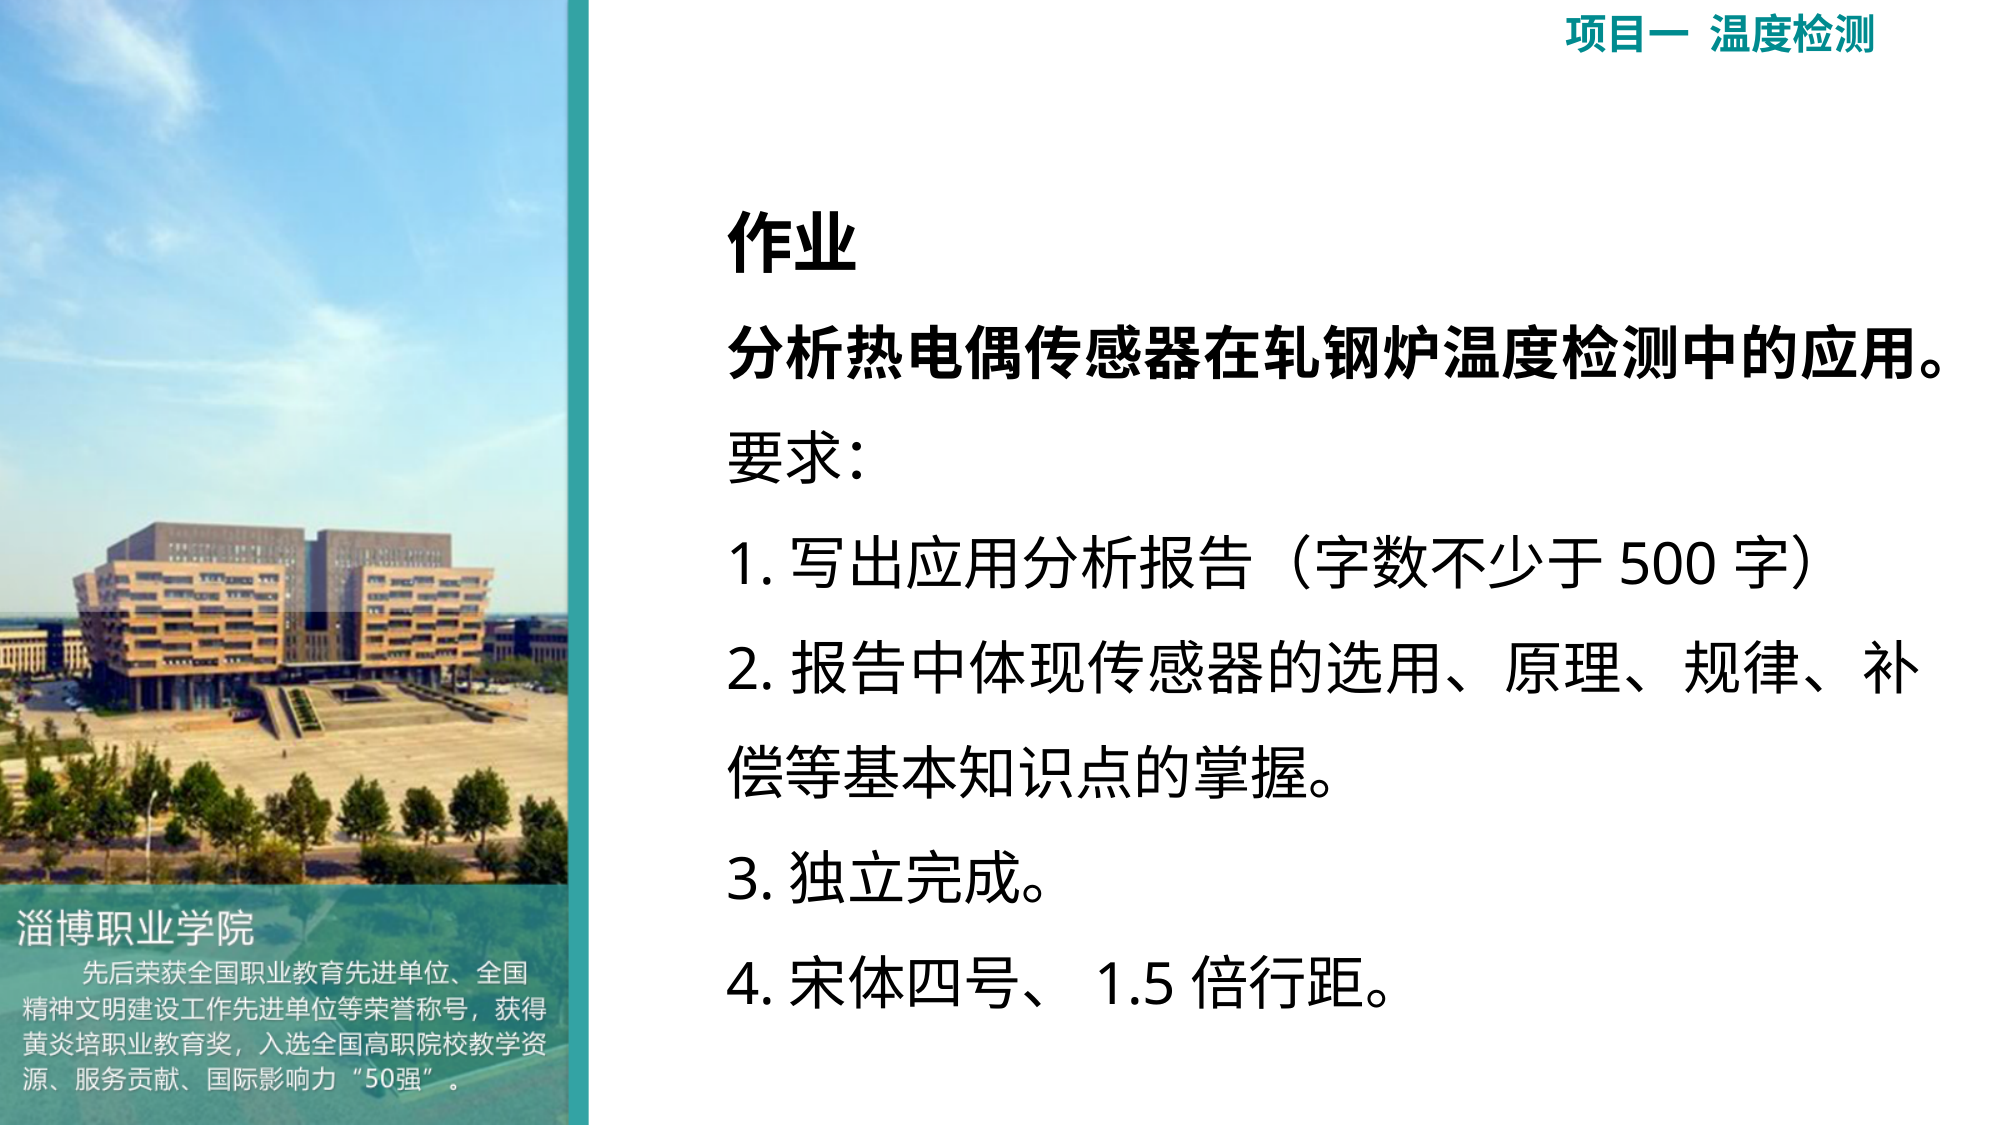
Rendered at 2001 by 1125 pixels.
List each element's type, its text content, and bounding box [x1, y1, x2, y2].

text_box 作业 分析热电偶传感器在轧钢炉温度检测中的应用。 要求： 1.写出应用分析报告（字数不少于500字） 2.报告中体现传感器的选用、原理、规律、补偿等基本知识点的掌握。 3.独立完成。 4.宋体四号、1.5倍行距。 [711, 153, 1936, 1024]
picture [0, 0, 589, 1125]
text_box 项目一 温度检测 [1550, 0, 1974, 65]
